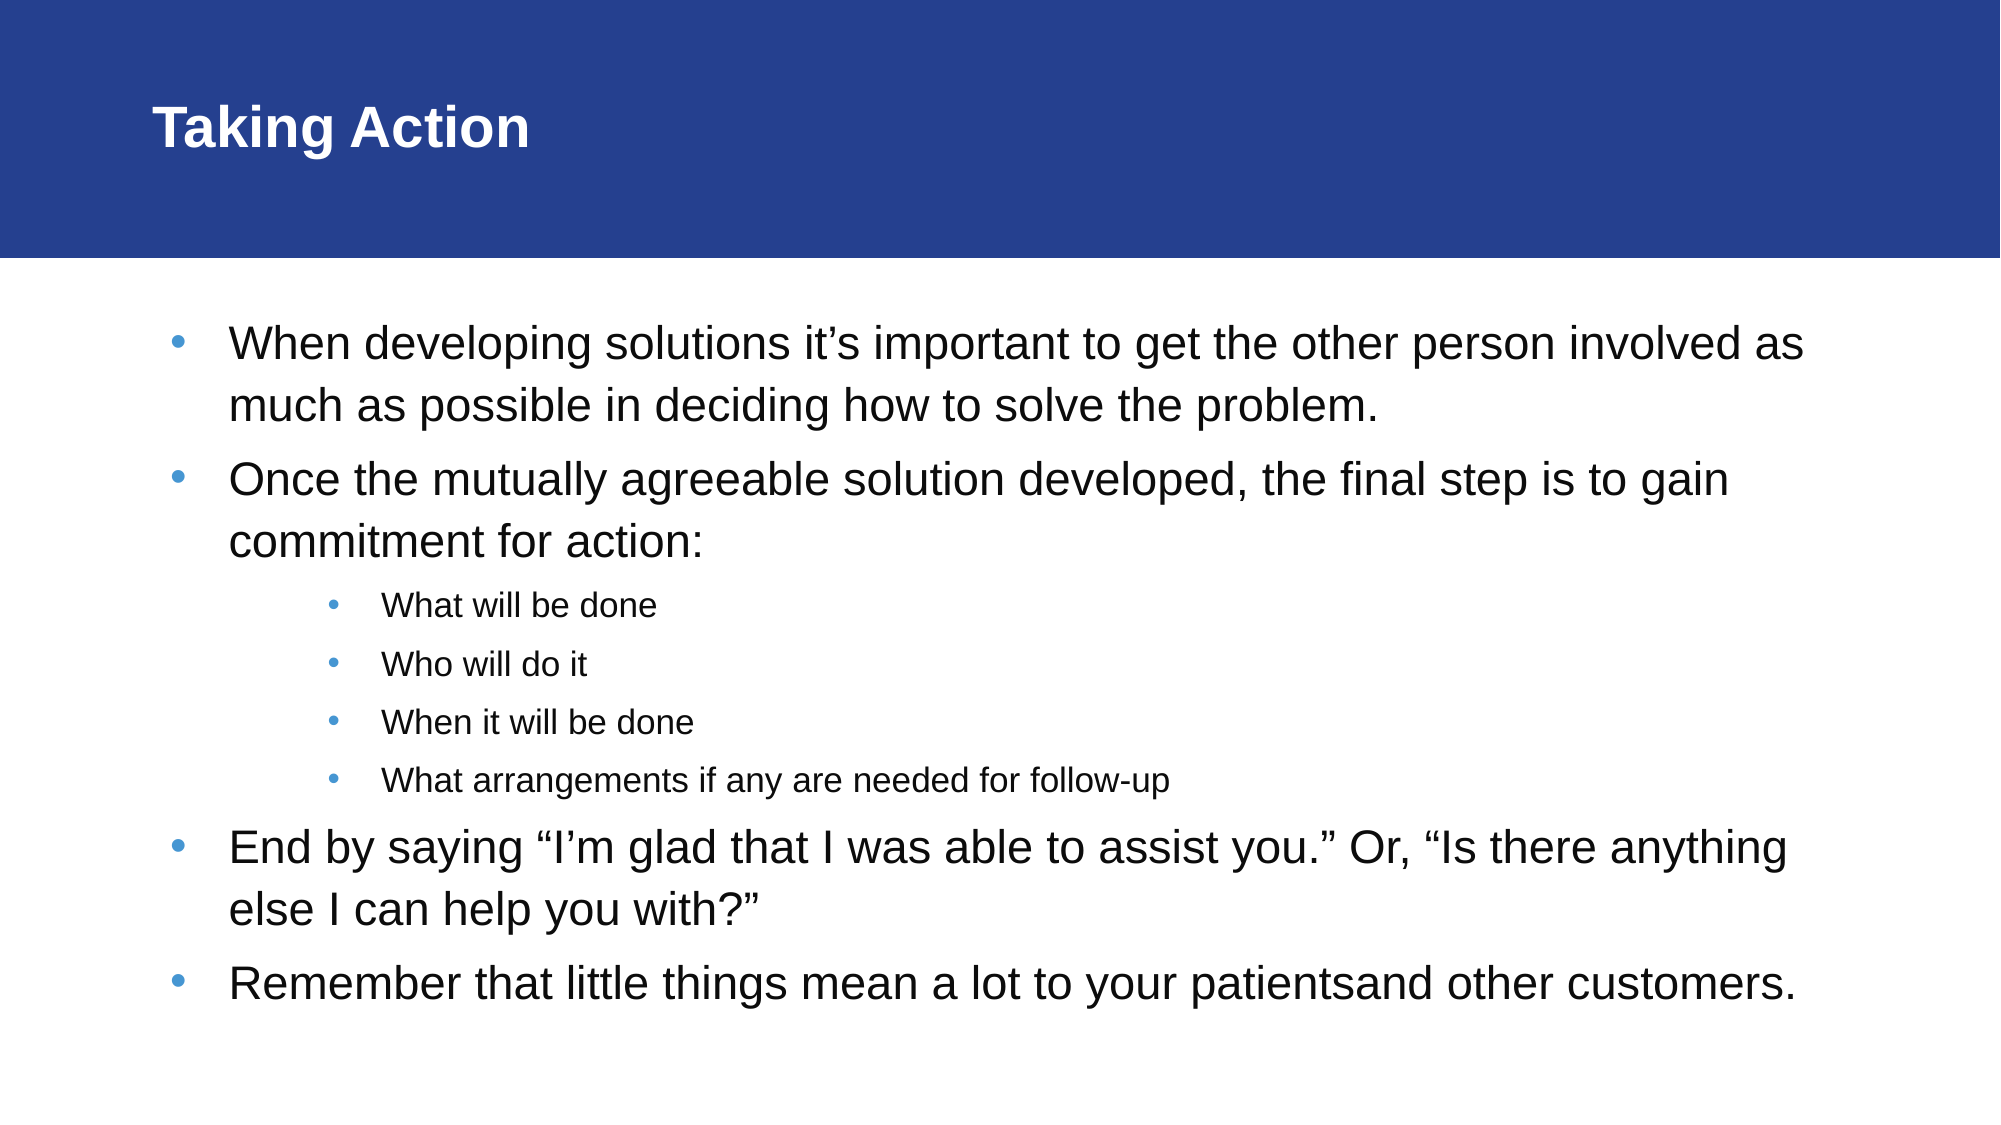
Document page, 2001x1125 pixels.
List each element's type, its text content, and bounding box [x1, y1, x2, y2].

title Taking Action [137, 20, 1863, 238]
list When developing solutions it’s important to get the other person involved as much as possible in deciding how to solve the problem. Once the mutually agreeable solution developed, the final step is to gain commitment for action: What will be done Who will do it When it will be done What arrangements if any are needed for follow-up End by saying “I’m glad that I was able to assist you.” Or, “Is there anything else I can help you with?” Remember that little things mean a lot to your patientsand other customers. [137, 299, 1863, 1025]
